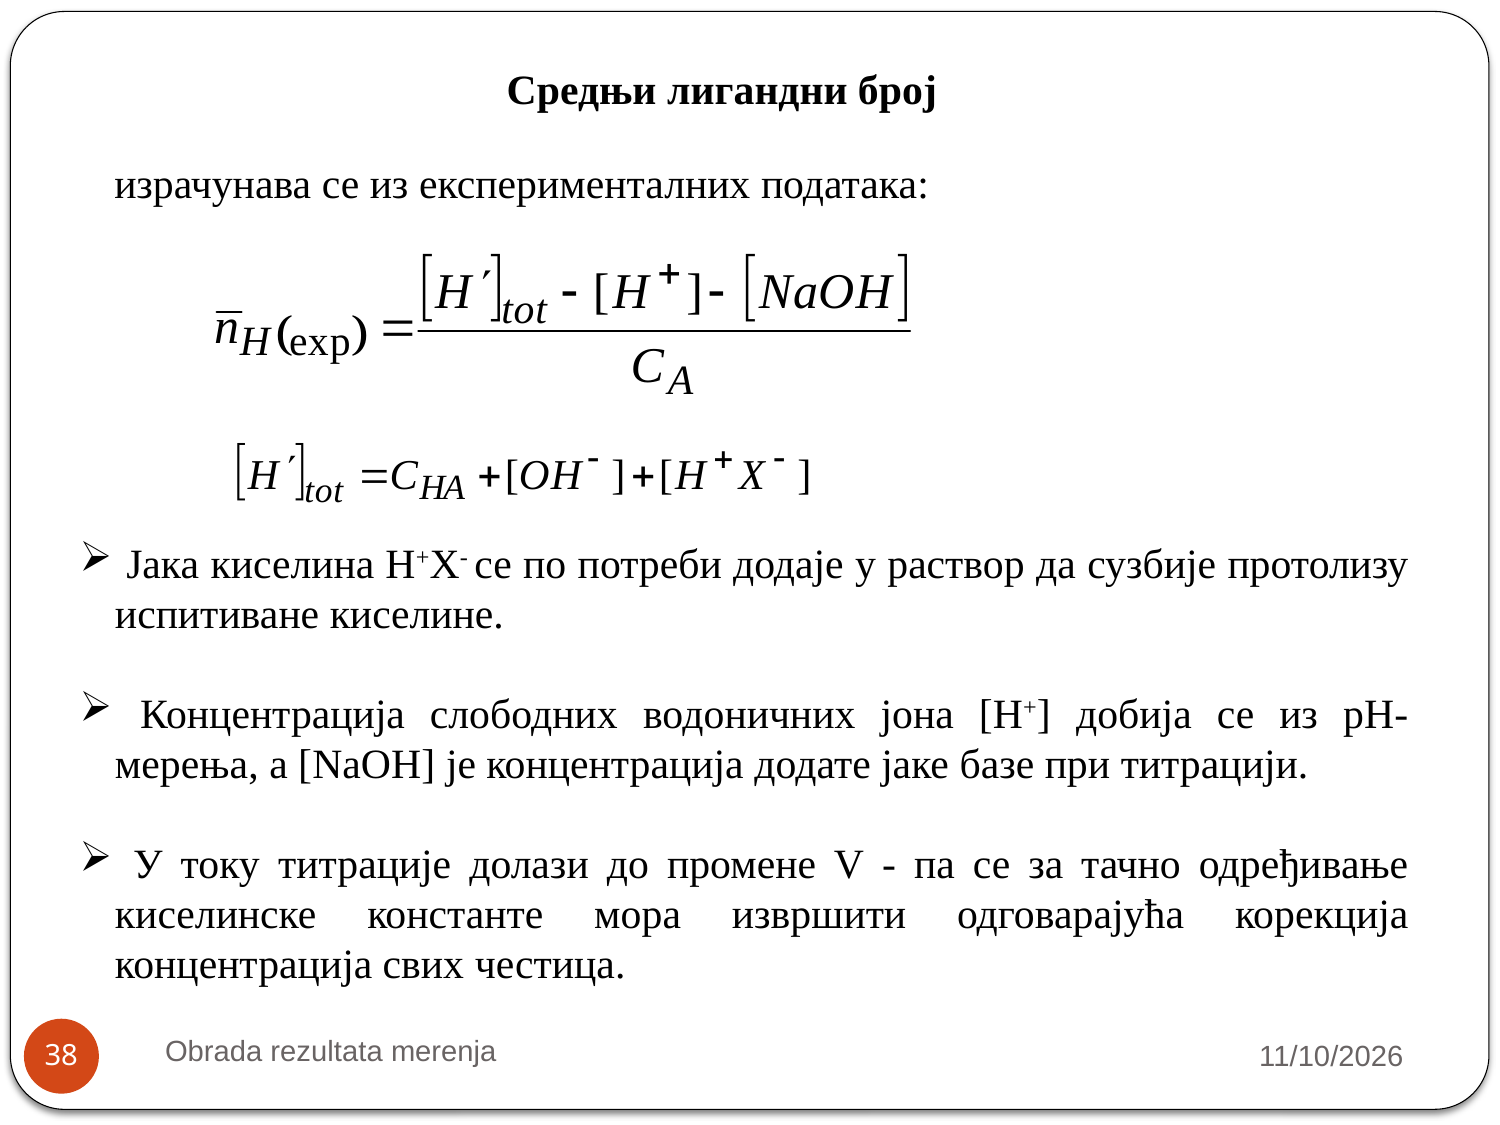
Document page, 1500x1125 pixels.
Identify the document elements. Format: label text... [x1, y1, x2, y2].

text_box израчунава се из експерименталних података: [99, 149, 944, 214]
slide_number 38 [23, 1018, 99, 1094]
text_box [229, 432, 818, 511]
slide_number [1012, 1015, 1419, 1094]
footer Obrada rezultata merenja [150, 1012, 800, 1088]
text_box Јака киселина H+X- се по потреби додаје у раствор да сузбије протолизу испитиване киселине. Концентрација слободних водоничних јона [H+] добија се из pH-мерења, а [NaOH] је концентрација додате јаке базе при титрацији. У току титрације долази до промене V - па се за тачно одређивање киселинске константе мора извршити одговарајућа корекција концентрација свих честица. [64, 529, 1424, 995]
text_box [206, 243, 923, 406]
text_box Средњи лигандни број [491, 55, 963, 120]
